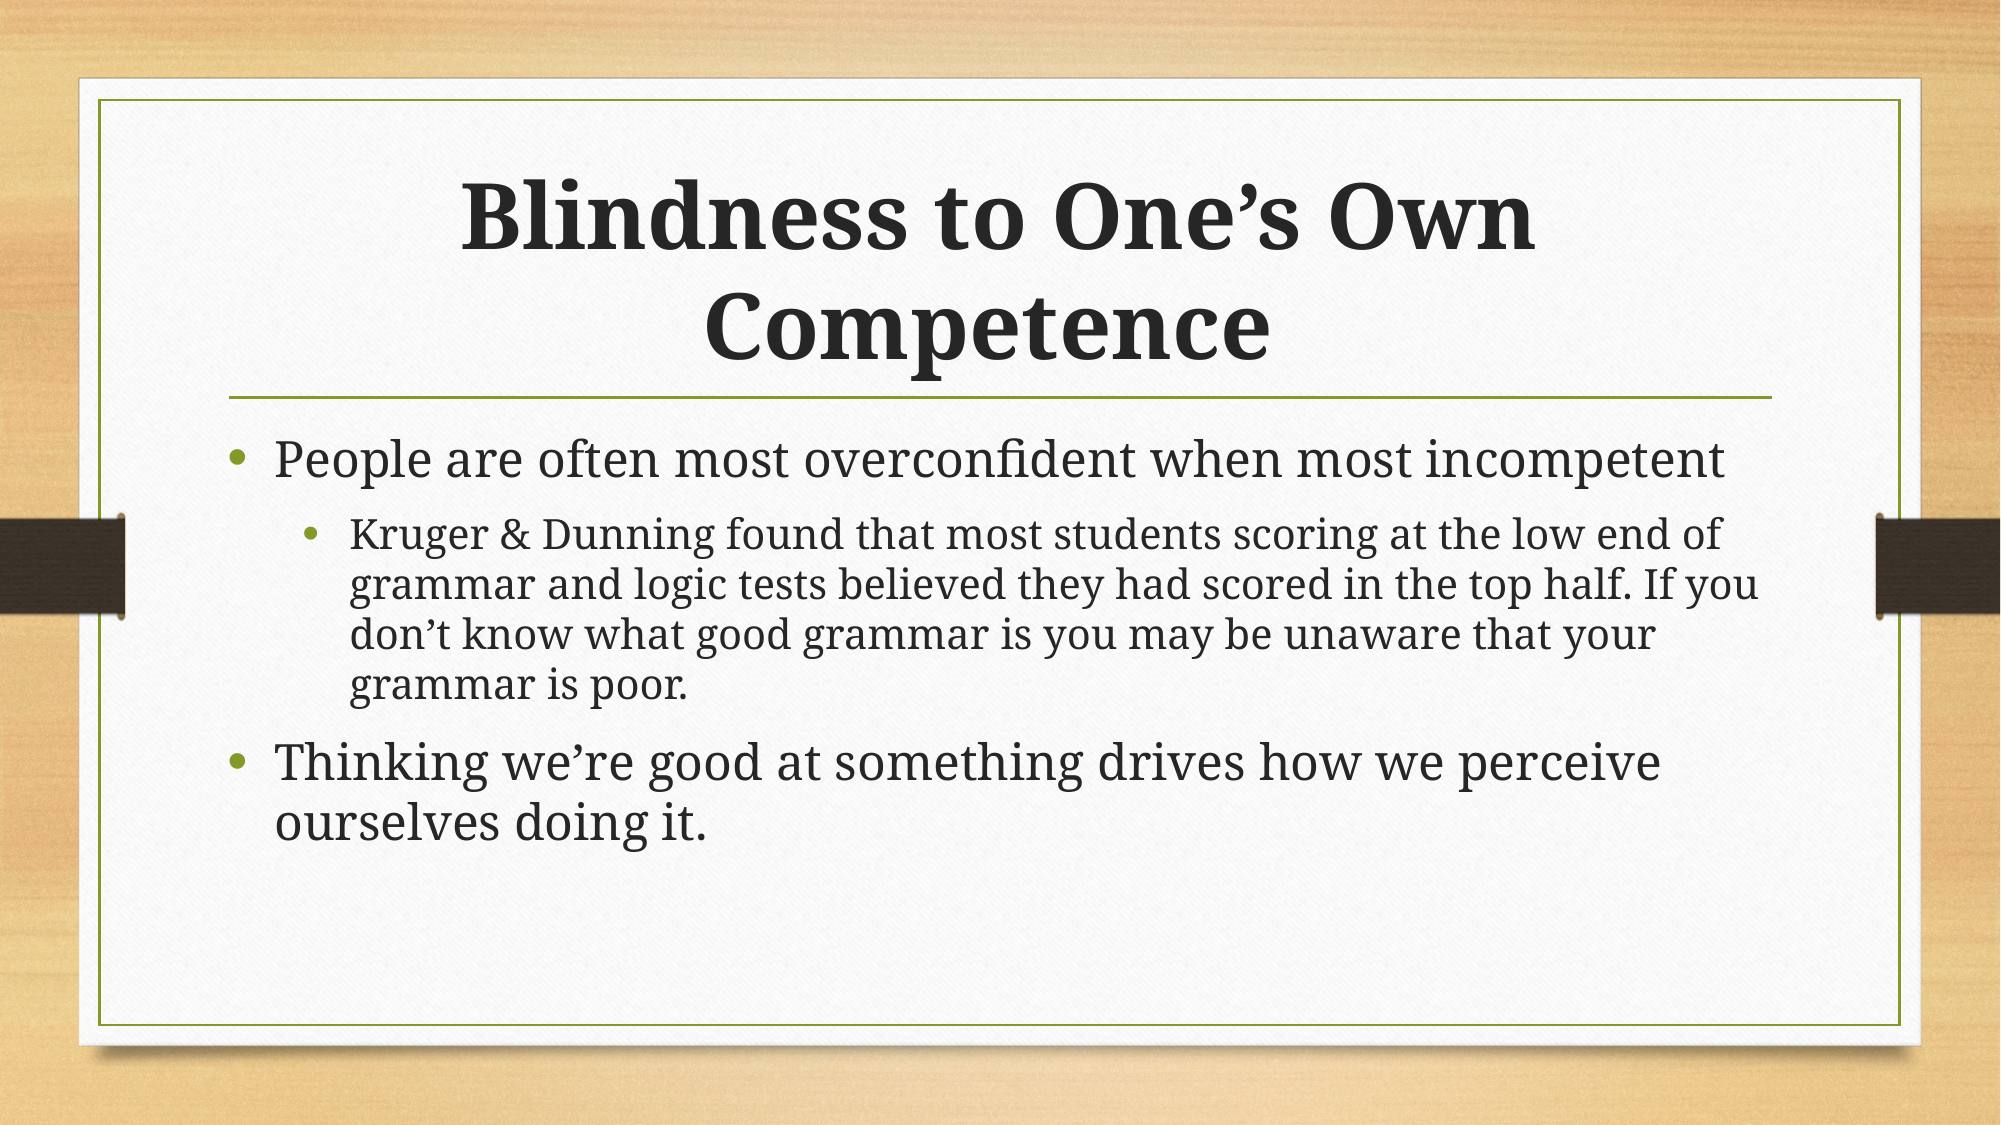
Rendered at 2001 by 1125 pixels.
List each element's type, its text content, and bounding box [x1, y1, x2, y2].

list People are often most overconfident when most incompetent Kruger & Dunning found that most students scoring at the low end of grammar and logic tests believed they had scored in the top half. If you don’t know what good grammar is you may be unaware that your grammar is poor. Thinking we’re good at something drives how we perceive ourselves doing it. [212, 419, 1788, 964]
title Blindness to One’s Own Competence [212, 161, 1788, 375]
picture [0, 0, 2001, 1125]
